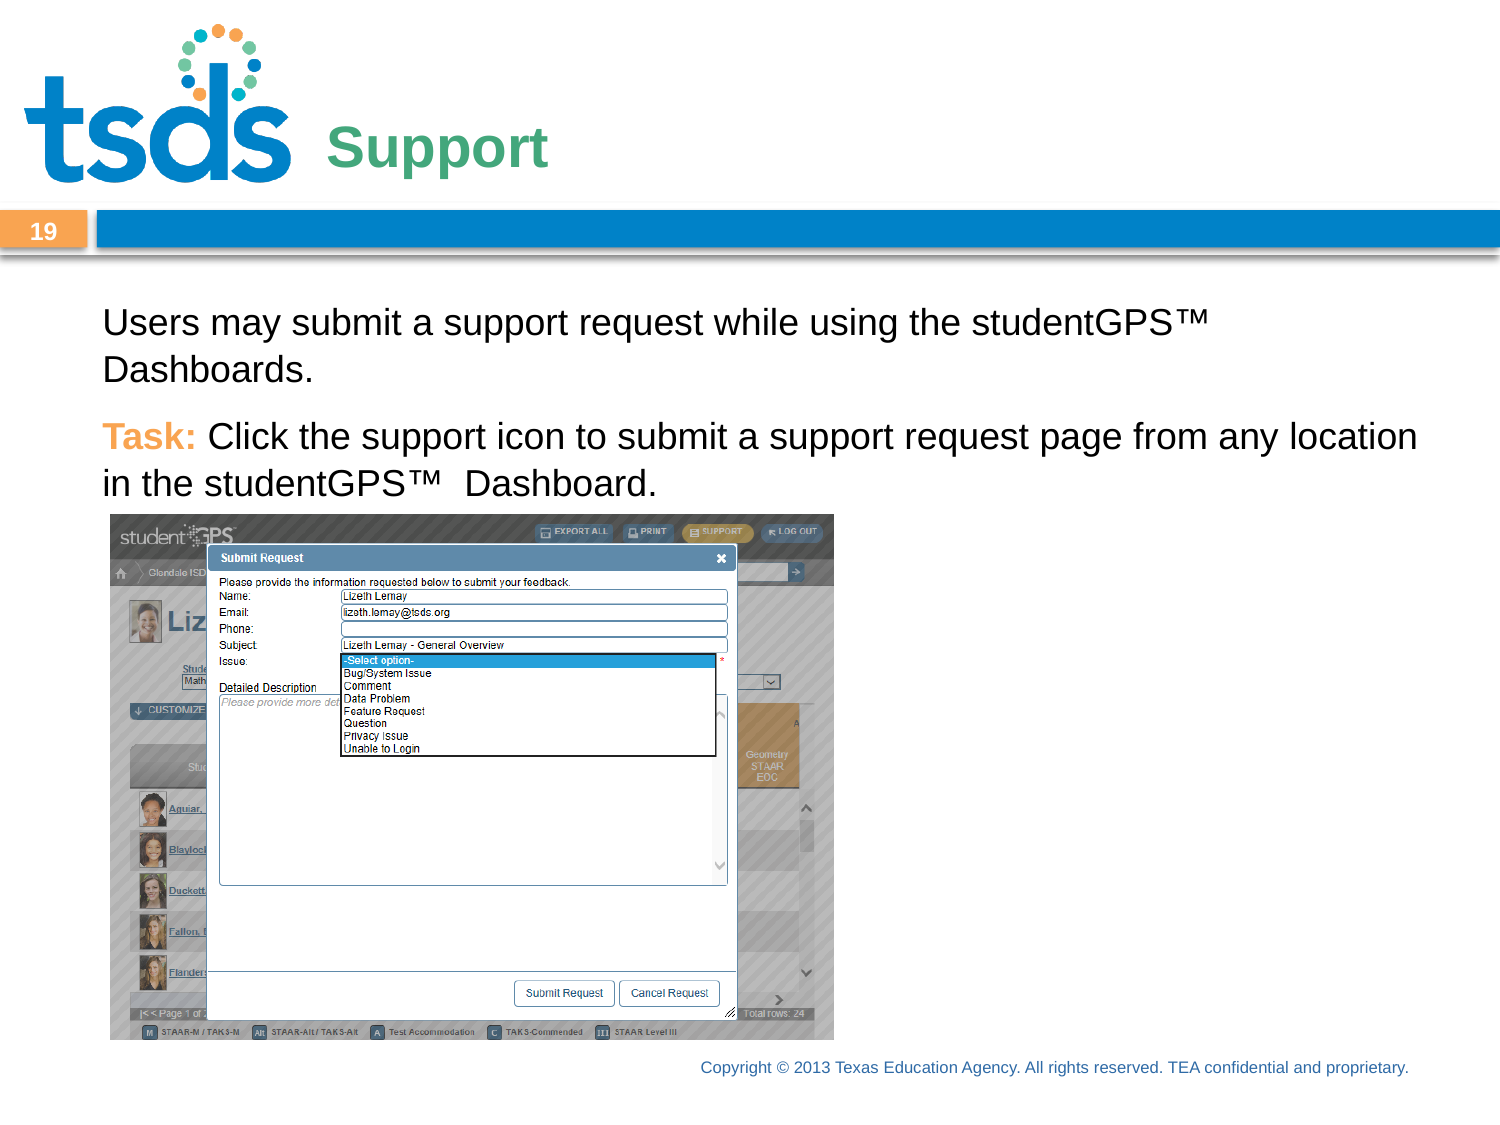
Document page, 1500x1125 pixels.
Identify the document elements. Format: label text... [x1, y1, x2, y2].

picture [110, 514, 835, 1040]
list Users may submit a support request while using the studentGPS™ Dashboards. Task: Click the support icon to submit a support request page from any location in the studentGPS™ Dashboard. [87, 287, 1438, 463]
picture [24, 24, 291, 191]
title Support [311, 75, 1437, 213]
slide_number 18 [0, 210, 88, 251]
